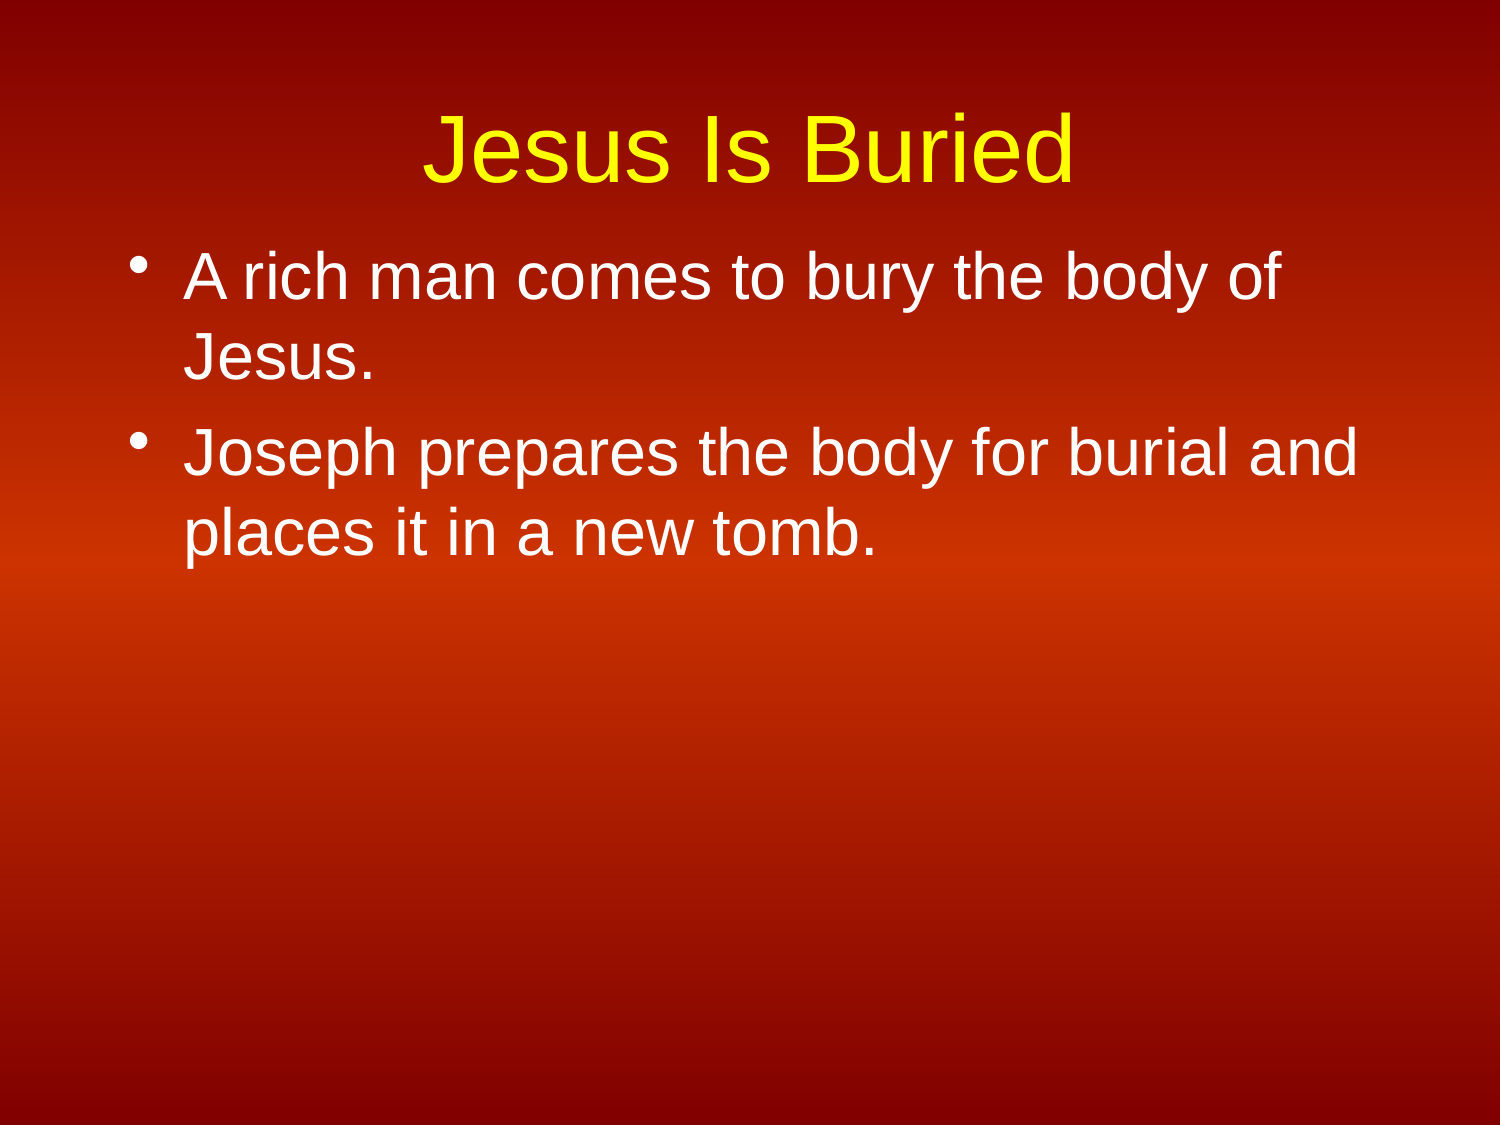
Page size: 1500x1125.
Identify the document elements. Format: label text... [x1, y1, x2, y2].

title Jesus Is Buried [37, 50, 1463, 238]
list A rich man comes to bury the body of Jesus. Joseph prepares the body for burial and places it in a new tomb. [112, 224, 1463, 1125]
